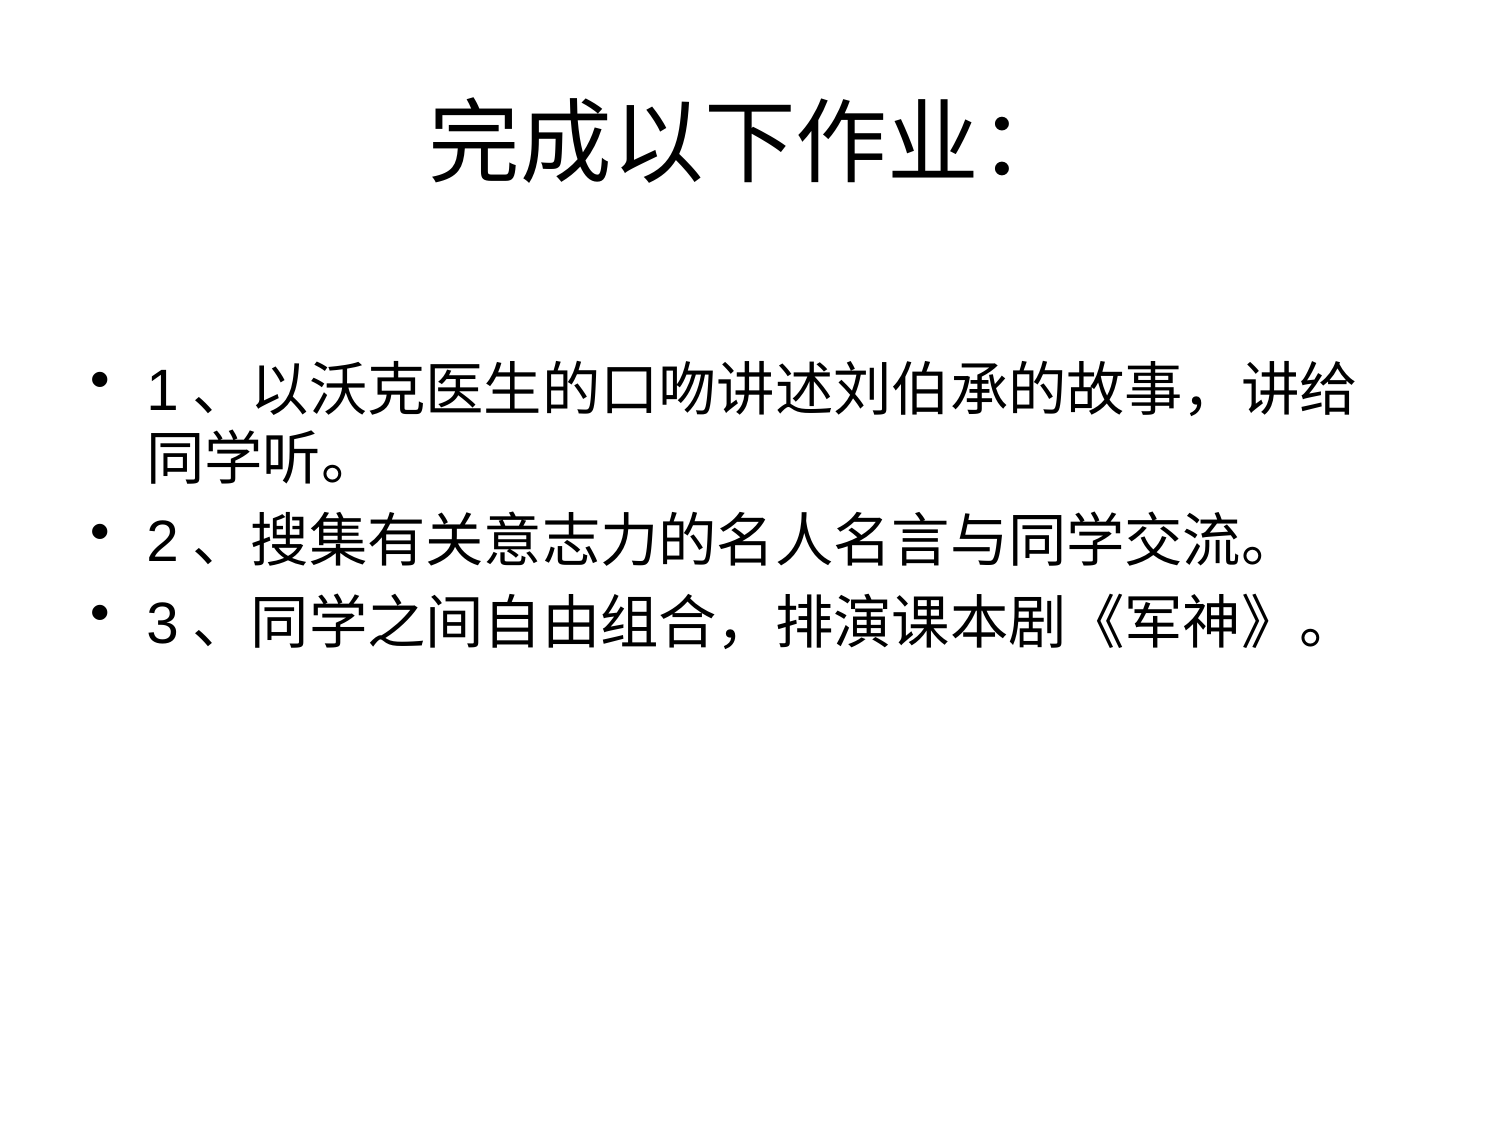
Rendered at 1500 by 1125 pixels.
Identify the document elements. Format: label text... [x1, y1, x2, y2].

title 完成以下作业： [74, 44, 1426, 233]
list 1、以沃克医生的口吻讲述刘伯承的故事，讲给同学听。 2、搜集有关意志力的名人名言与同学交流。 3、同学之间自由组合，排演课本剧《军神》。 [74, 262, 1426, 1006]
